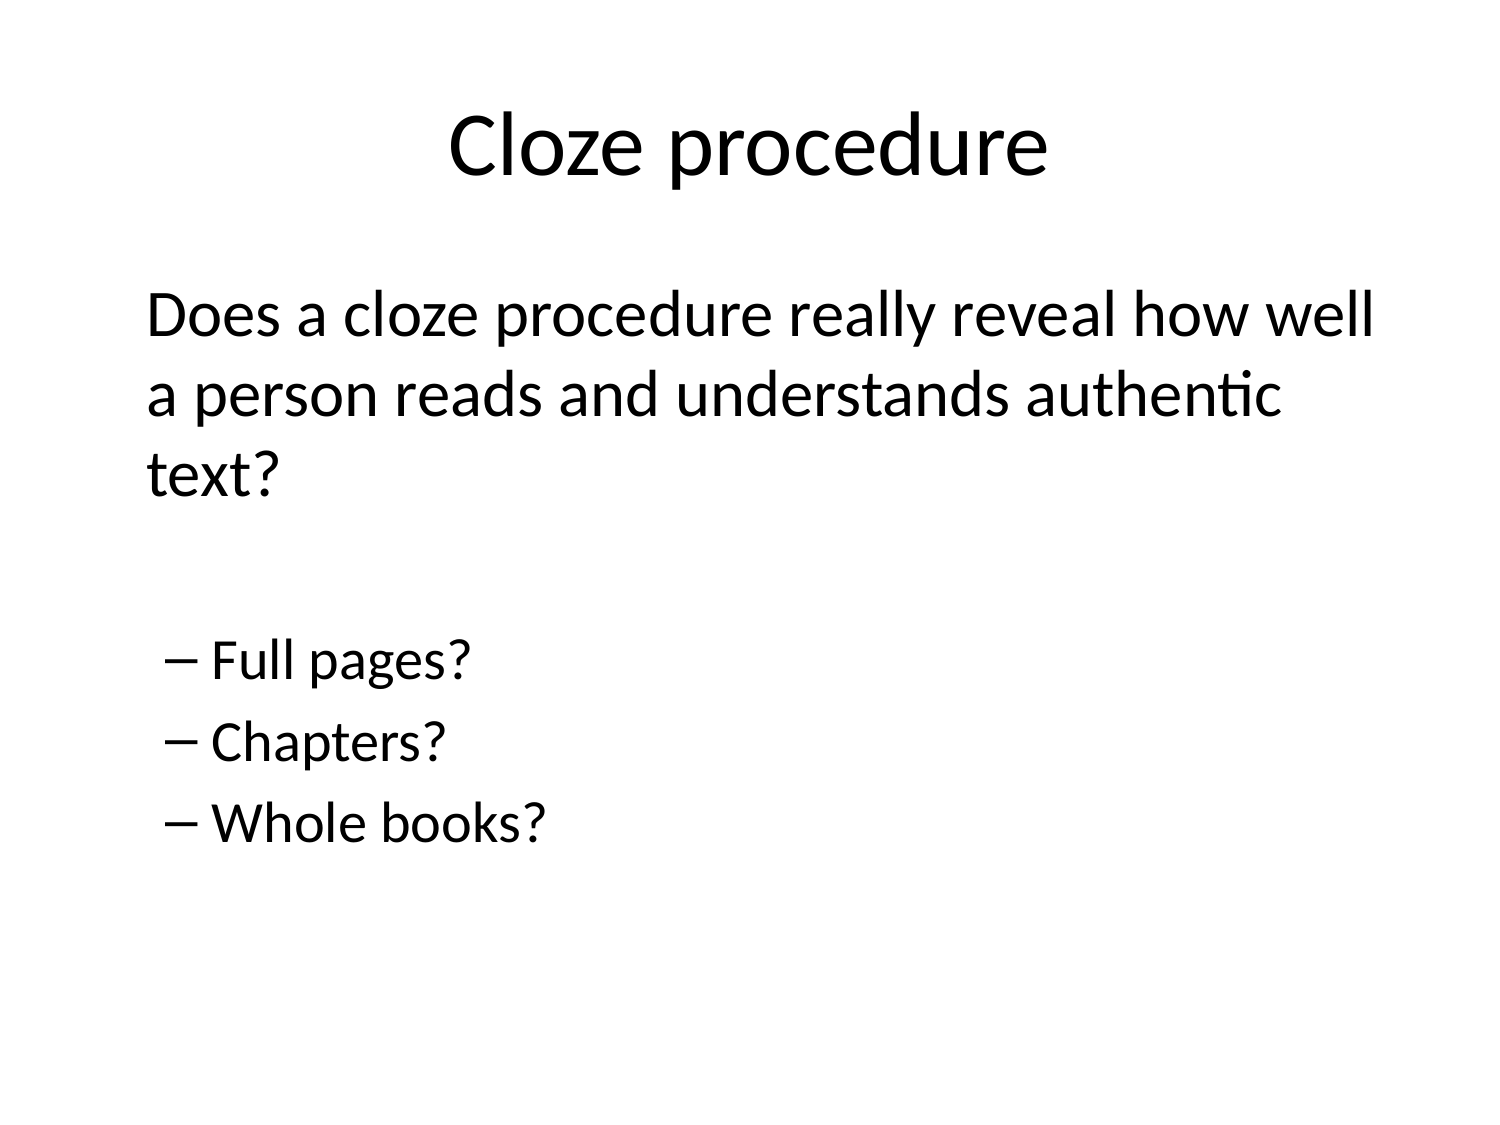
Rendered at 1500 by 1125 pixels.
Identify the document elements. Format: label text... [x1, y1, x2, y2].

title Cloze procedure [75, 45, 1425, 233]
list Does a cloze procedure really reveal how well a person reads and understands authentic text? Full pages? Chapters? Whole books? [75, 262, 1425, 1005]
